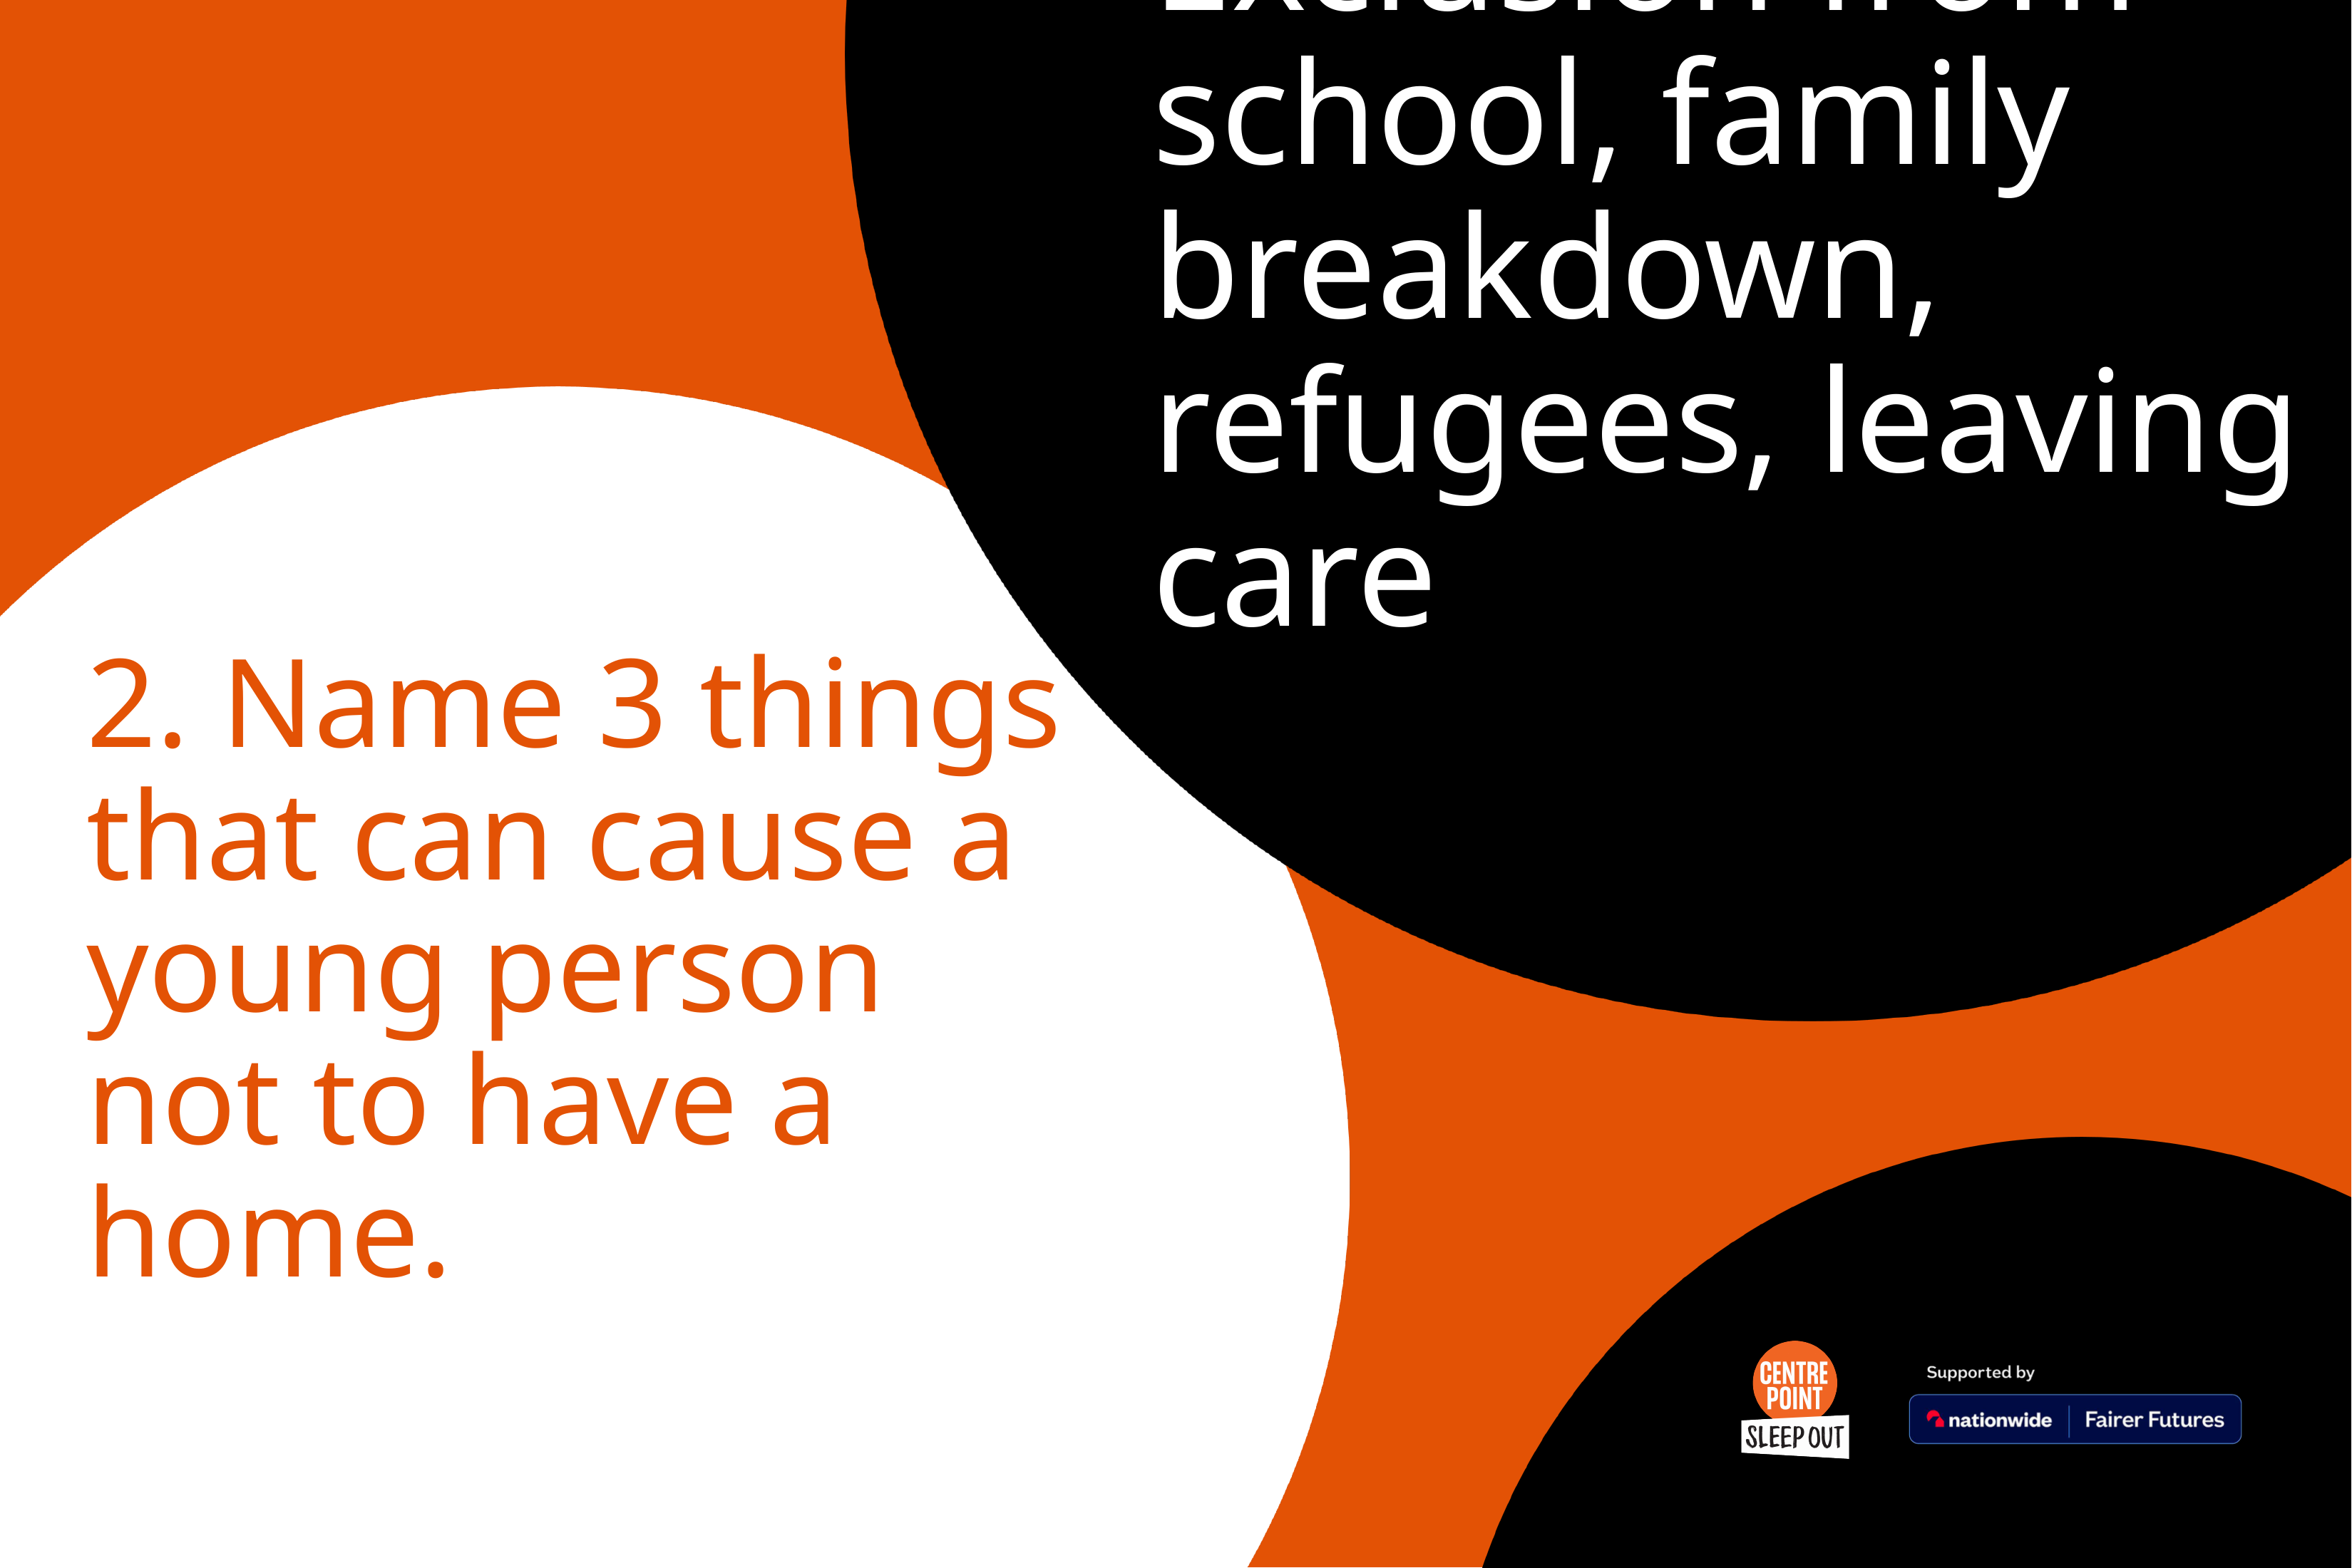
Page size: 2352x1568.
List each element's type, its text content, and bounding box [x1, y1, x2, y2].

picture [1480, 1137, 2351, 1568]
title 2. Name 3 things that can cause a young person not to have a home. [86, 765, 1097, 1304]
text_box Exclusion from school, family breakdown, refugees, leaving care [1152, 0, 2352, 657]
picture [0, 0, 2351, 1568]
